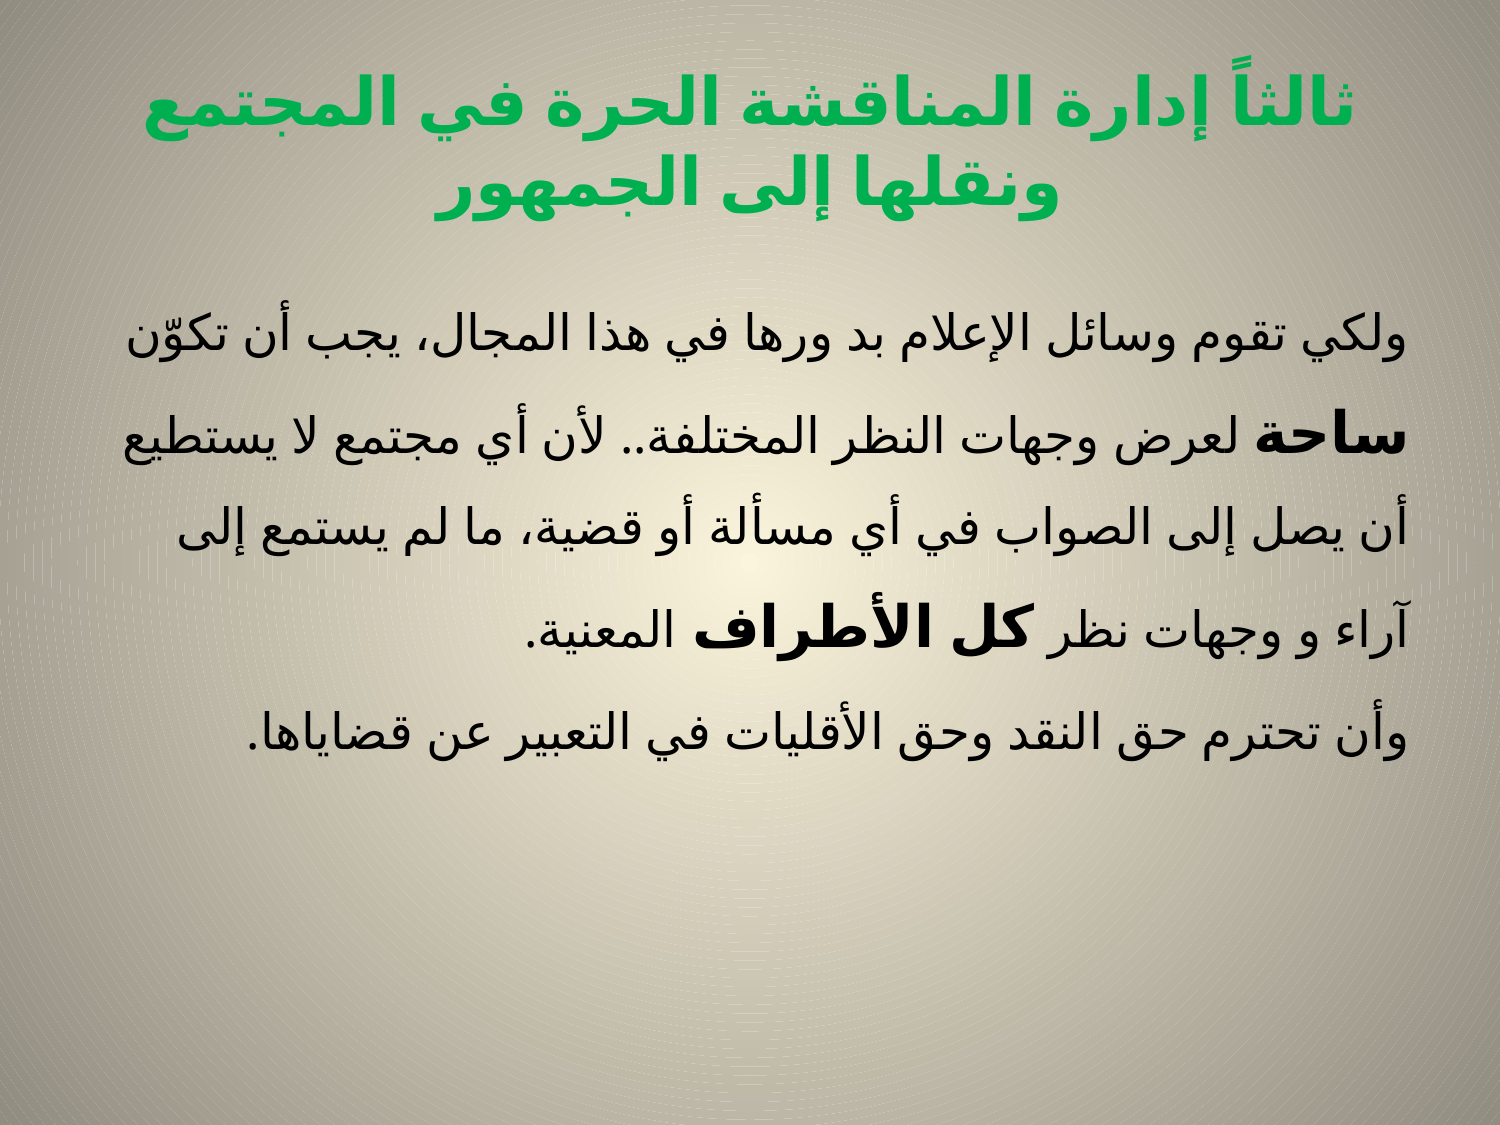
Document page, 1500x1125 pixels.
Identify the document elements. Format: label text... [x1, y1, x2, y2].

title ثالثاً إدارة المناقشة الحرة في المجتمع ونقلها إلى الجمهور [75, 45, 1425, 233]
list ولكي تقوم وسائل الإعلام بد ورها في هذا المجال، يجب أن تكوّن ساحة لعرض وجهات النظر المختلفة.. لأن أي مجتمع لا يستطيع أن يصل إلى الصواب في أي مسألة أو قضية، ما لم يستمع إلى آراء و وجهات نظر كل الأطراف المعنية. وأن تحترم حق النقد وحق الأقليات في التعبير عن قضاياها. [75, 262, 1425, 1005]
